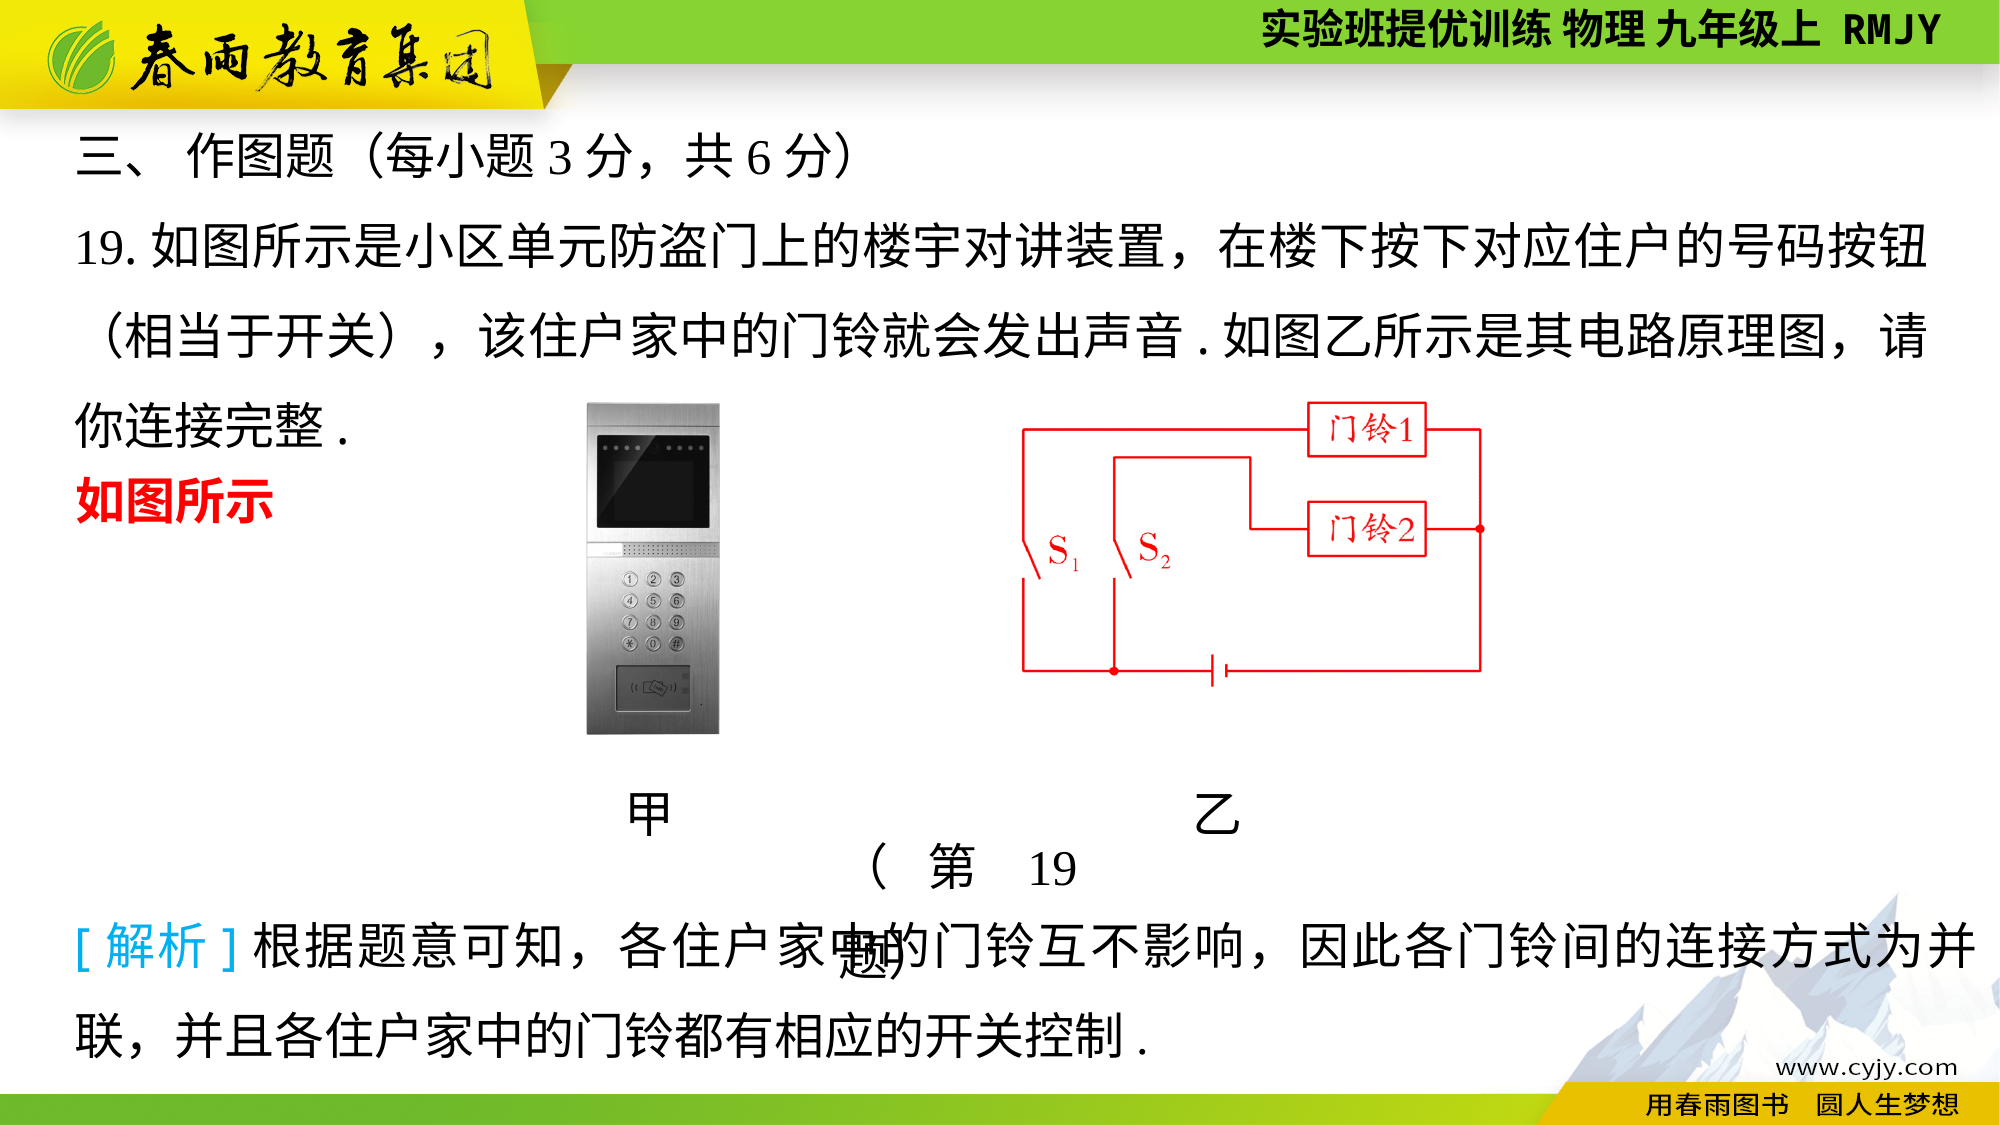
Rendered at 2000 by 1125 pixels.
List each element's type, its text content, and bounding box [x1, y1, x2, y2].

list 三、 作图题（每小题3分，共6分） 19.如图所示是小区单元防盗门上的楼宇对讲装置，在楼下按下对应住户的号码按钮（相当于开关），该住户家中的门铃就会发出声音.如图乙所示是其电路原理图，请你连接完整. [59, 87, 1944, 455]
text_box [解析]根据题意可知，各住户家中的门铃互不影响，因此各门铃间的连接方式为并联，并且各住户家中的门铃都有相应的开关控制. [59, 877, 1993, 1073]
text_box （第19题） [824, 797, 1104, 877]
picture [0, 0, 2000, 1125]
text_box 甲 乙 [609, 744, 1449, 850]
text_box 如图所示 [61, 432, 291, 538]
